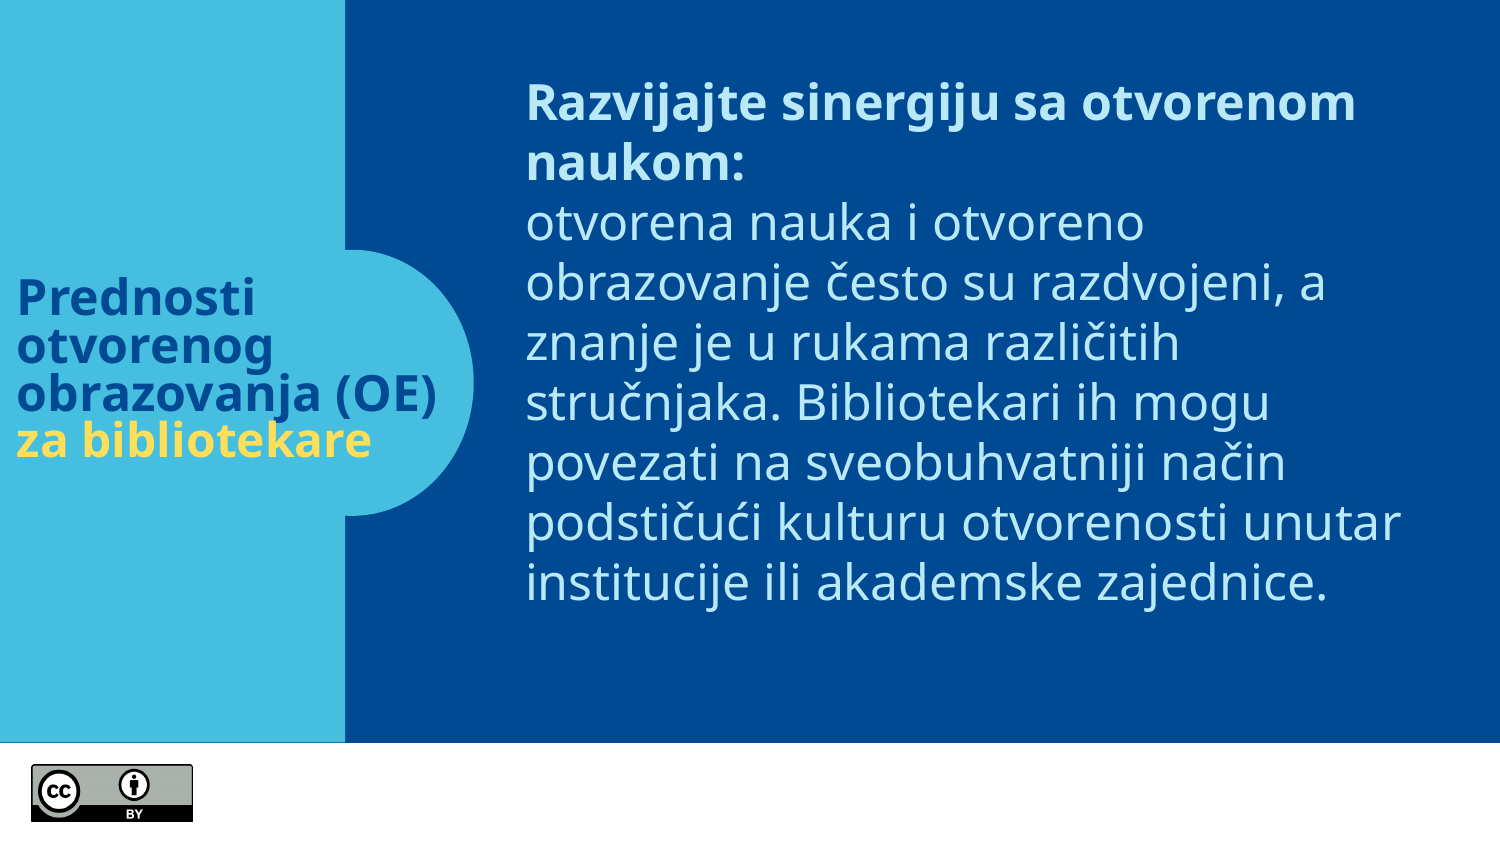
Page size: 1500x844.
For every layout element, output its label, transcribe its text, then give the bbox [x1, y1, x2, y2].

picture [31, 764, 193, 822]
text_box Razvijajte sinergiju sa otvorenom naukom: otvorena nauka i otvoreno obrazovanje često su razdvojeni, a znanje je u rukama različitih stručnjaka. Bibliotekari ih mogu povezati na sveobuhvatniji način podstičući kulturu otvorenosti unutar institucije ili akademske zajednice. [510, 55, 1425, 626]
text_box [301, 249, 404, 262]
text_box [0, 750, 1500, 844]
text_box Prednosti otvorenog obrazovanja (OE) za bibliotekare [1, 262, 488, 483]
text_box [0, 0, 346, 742]
text_box [272, 483, 433, 516]
